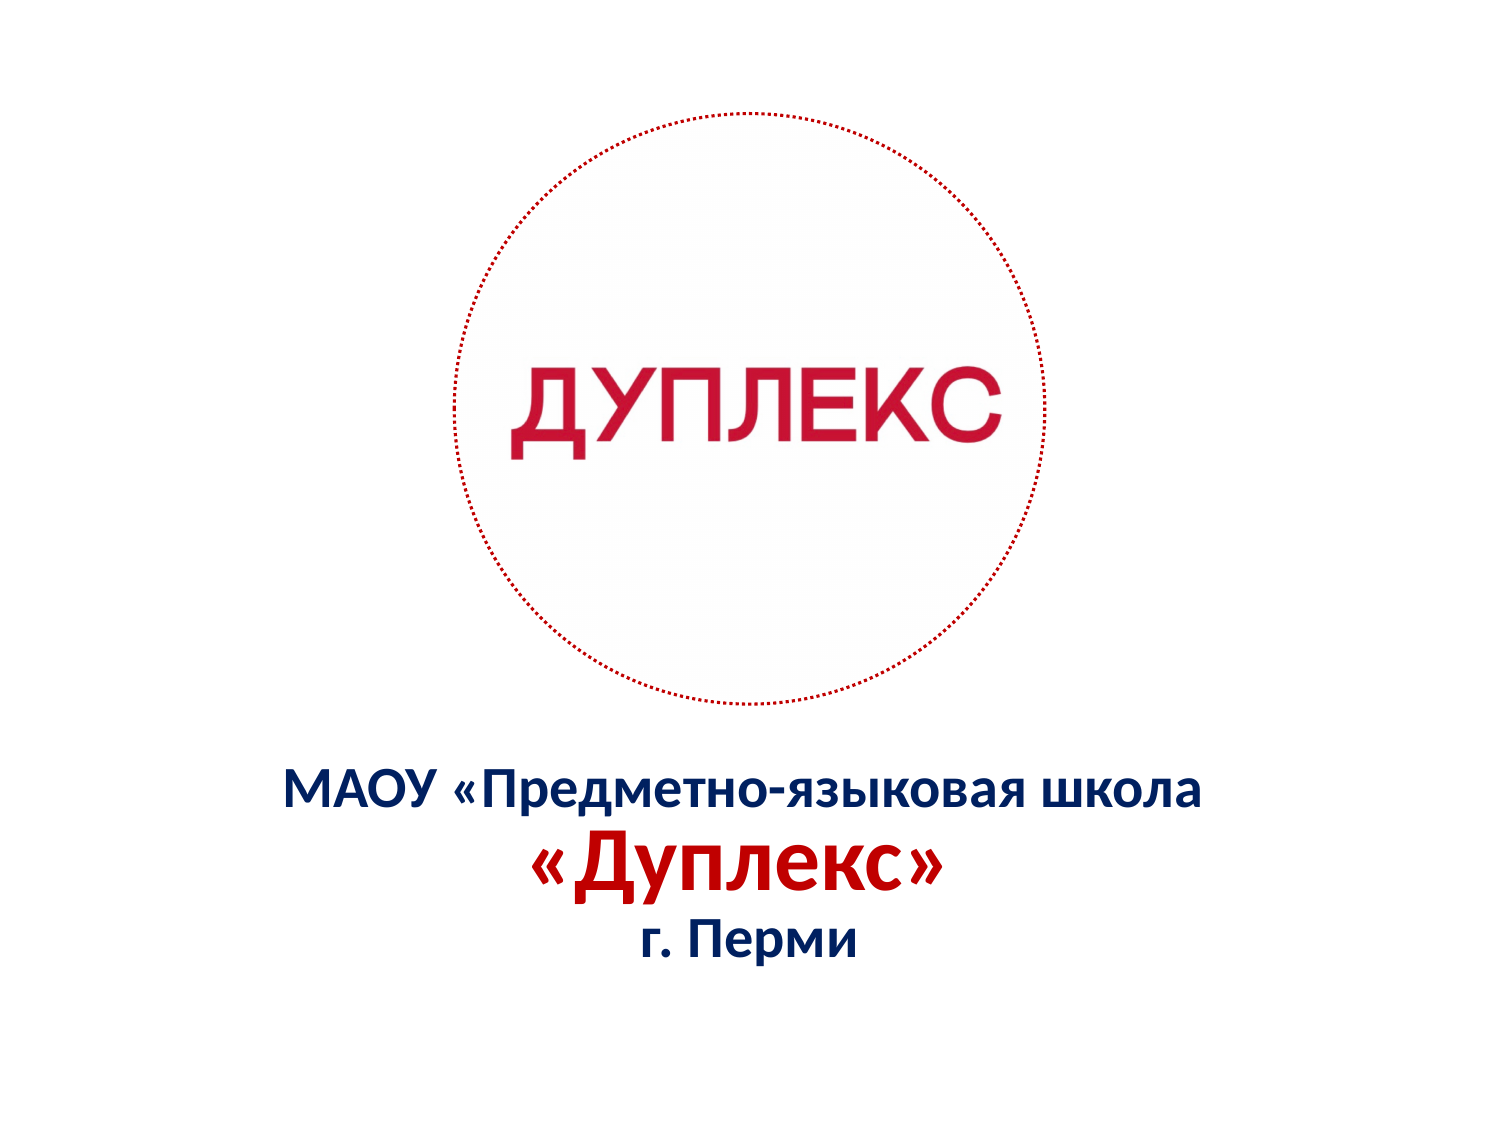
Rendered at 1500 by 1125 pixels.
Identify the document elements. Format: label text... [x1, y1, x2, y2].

picture [453, 113, 1046, 705]
subtitle МАОУ «Предметно-языковая школа «Дуплекс» г. Перми [174, 763, 1326, 1047]
